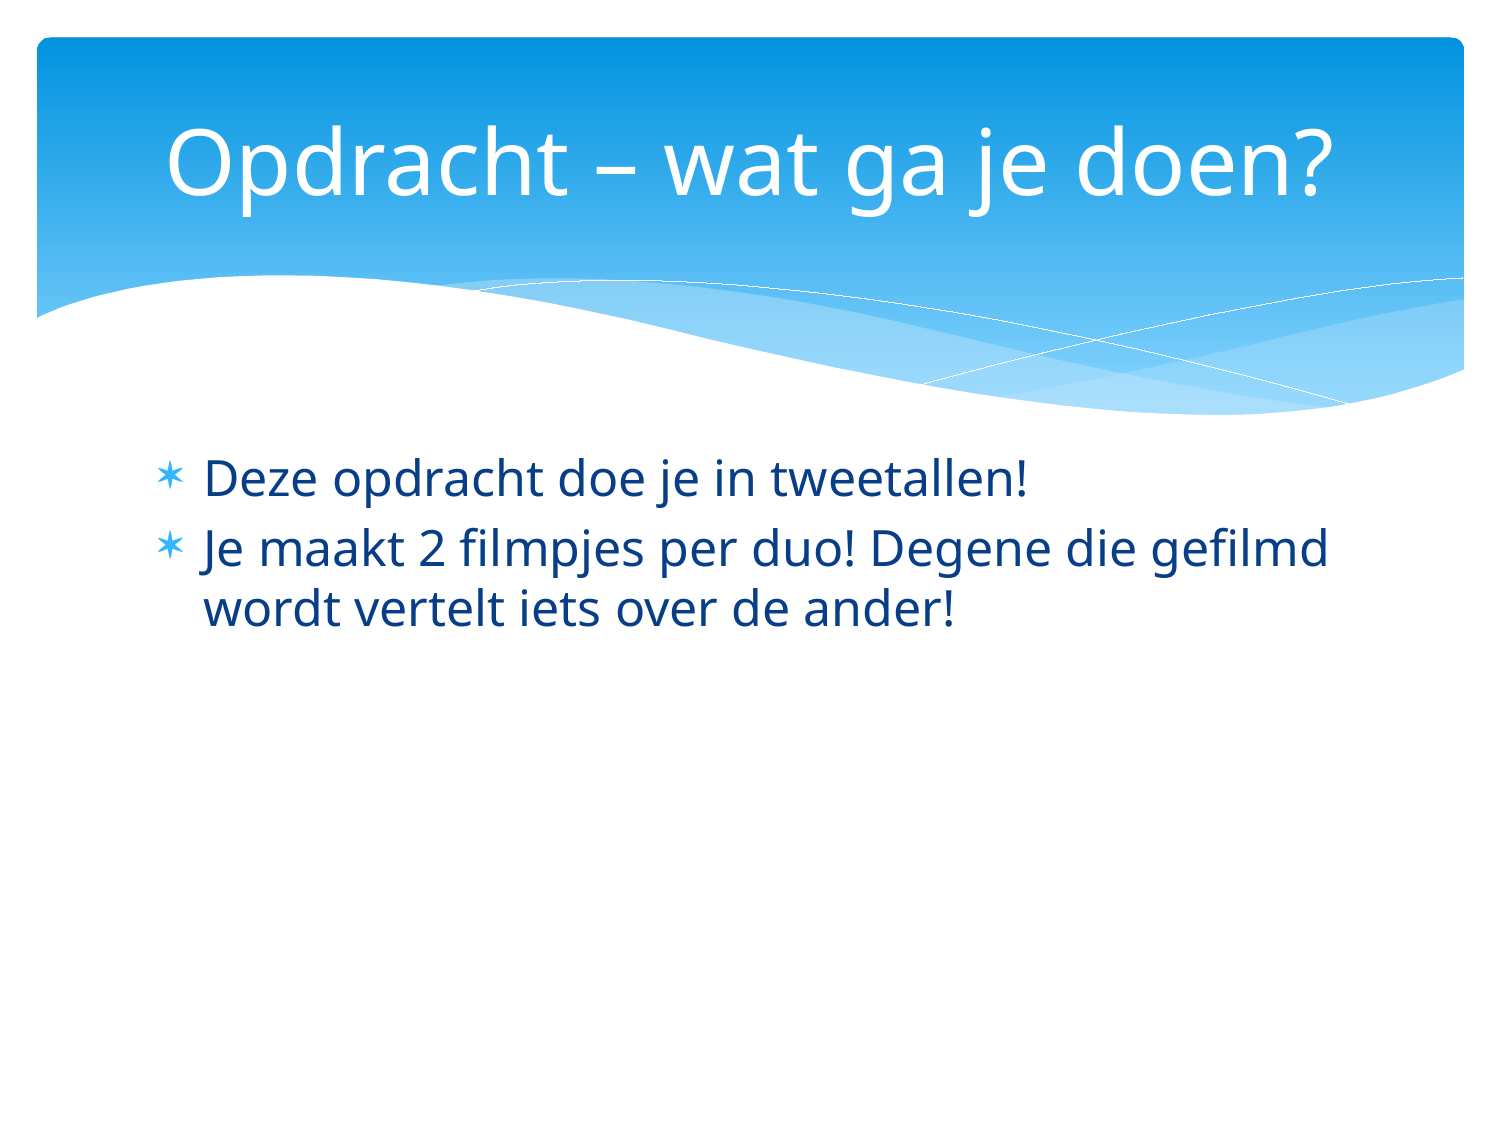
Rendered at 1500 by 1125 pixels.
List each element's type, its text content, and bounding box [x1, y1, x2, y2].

title Opdracht – wat ga je doen? [75, 55, 1425, 261]
list Deze opdracht doe je in tweetallen! Je maakt 2 filmpjes per duo! Degene die gefilmd wordt vertelt iets over de ander! [143, 438, 1359, 1005]
